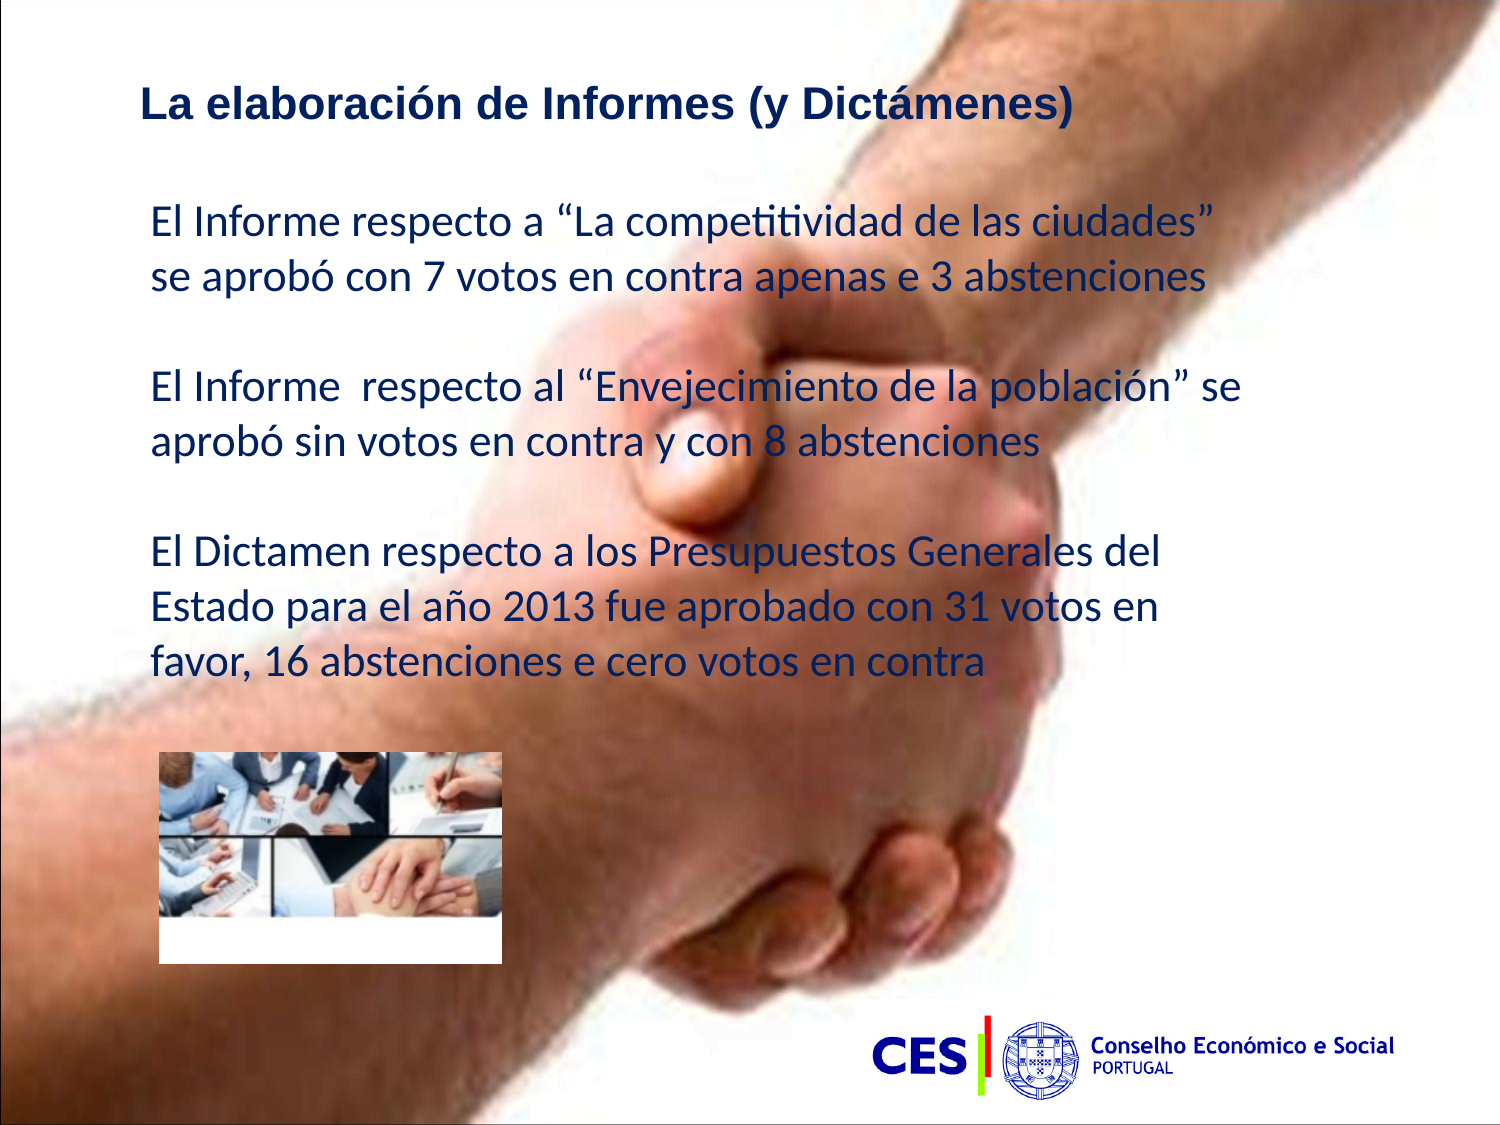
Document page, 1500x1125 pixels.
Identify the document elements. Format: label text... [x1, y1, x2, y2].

picture [0, 0, 1500, 1125]
text_box La elaboración de Informes (y Dictámenes) [124, 66, 1090, 137]
text_box El Informe respecto a “La competitividad de las ciudades” se aprobó con 7 votos en contra apenas e 3 abstenciones El Informe respecto al “Envejecimiento de la población” se aprobó sin votos en contra y con 8 abstenciones El Dictamen respecto a los Presupuestos Generales del Estado para el año 2013 fue aprobado con 31 votos en favor, 16 abstenciones e cero votos en contra [135, 183, 1270, 694]
